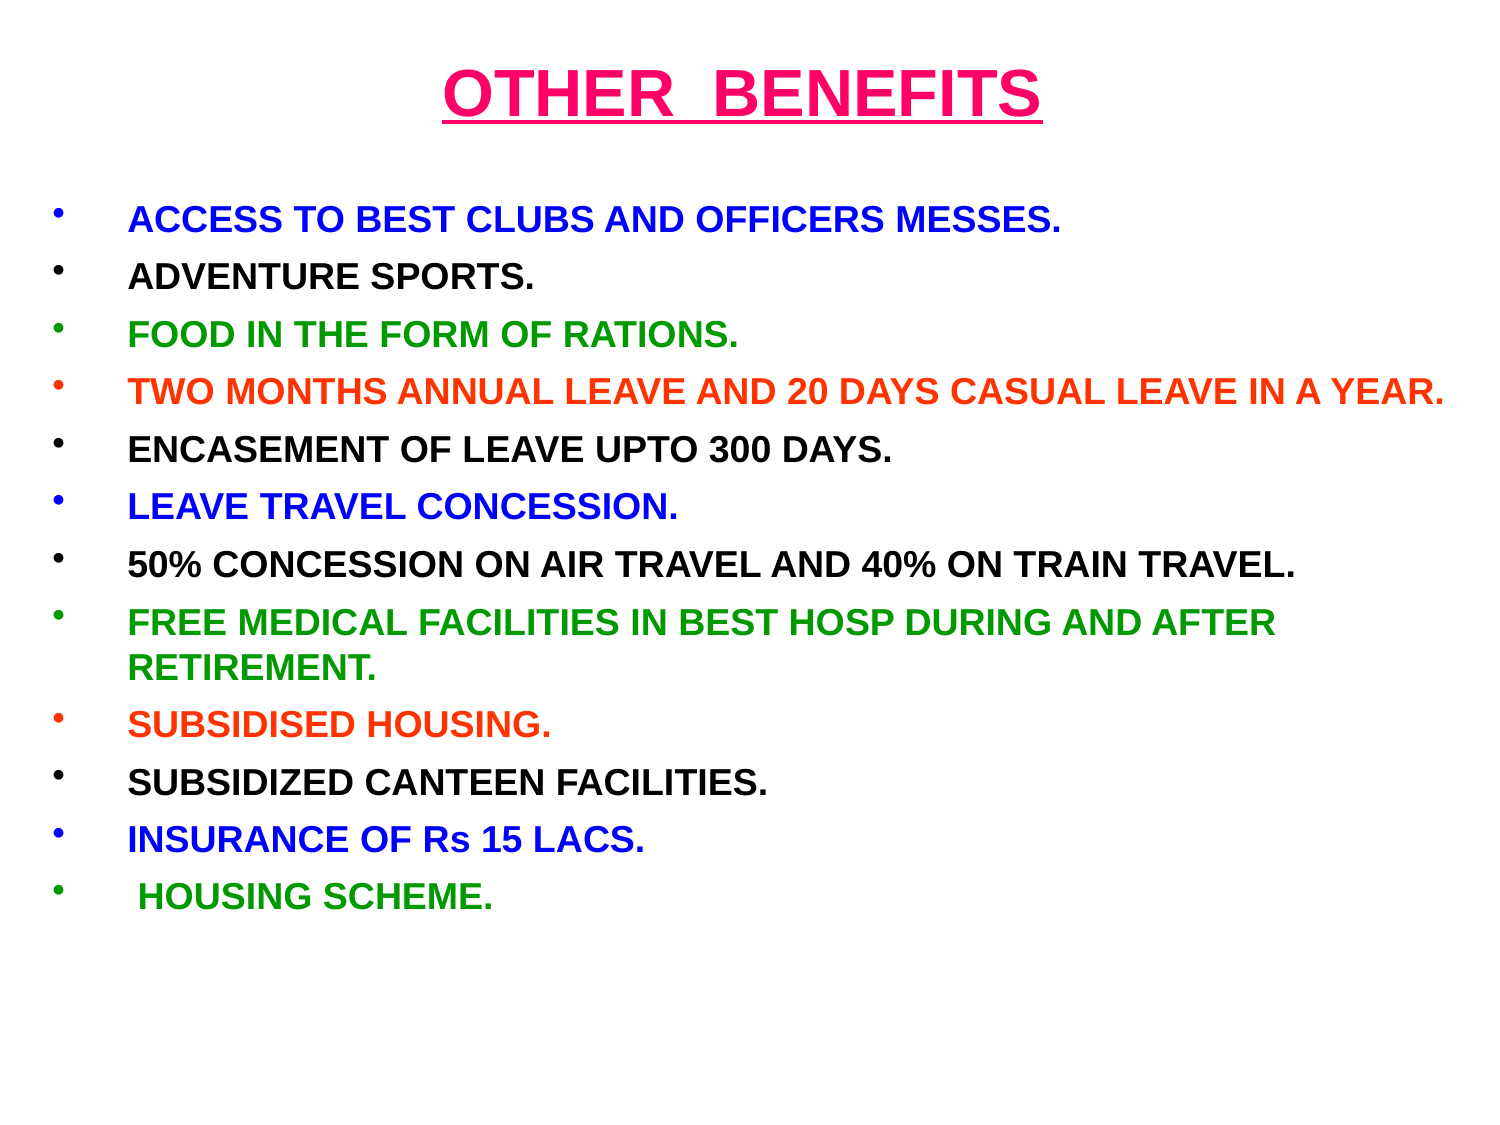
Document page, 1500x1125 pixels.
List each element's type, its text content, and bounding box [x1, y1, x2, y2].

text_box ACCESS TO BEST CLUBS AND OFFICERS MESSES. ADVENTURE SPORTS. FOOD IN THE FORM OF RATIONS. TWO MONTHS ANNUAL LEAVE AND 20 DAYS CASUAL LEAVE IN A YEAR. ENCASEMENT OF LEAVE UPTO 300 DAYS. LEAVE TRAVEL CONCESSION. 50% CONCESSION ON AIR TRAVEL AND 40% ON TRAIN TRAVEL. FREE MEDICAL FACILITIES IN BEST HOSP DURING AND AFTER RETIREMENT. SUBSIDISED HOUSING. SUBSIDIZED CANTEEN FACILITIES. INSURANCE OF Rs 15 LACS. HOUSING SCHEME. [37, 187, 1500, 925]
text_box OTHER BENEFITS [24, 42, 1460, 138]
